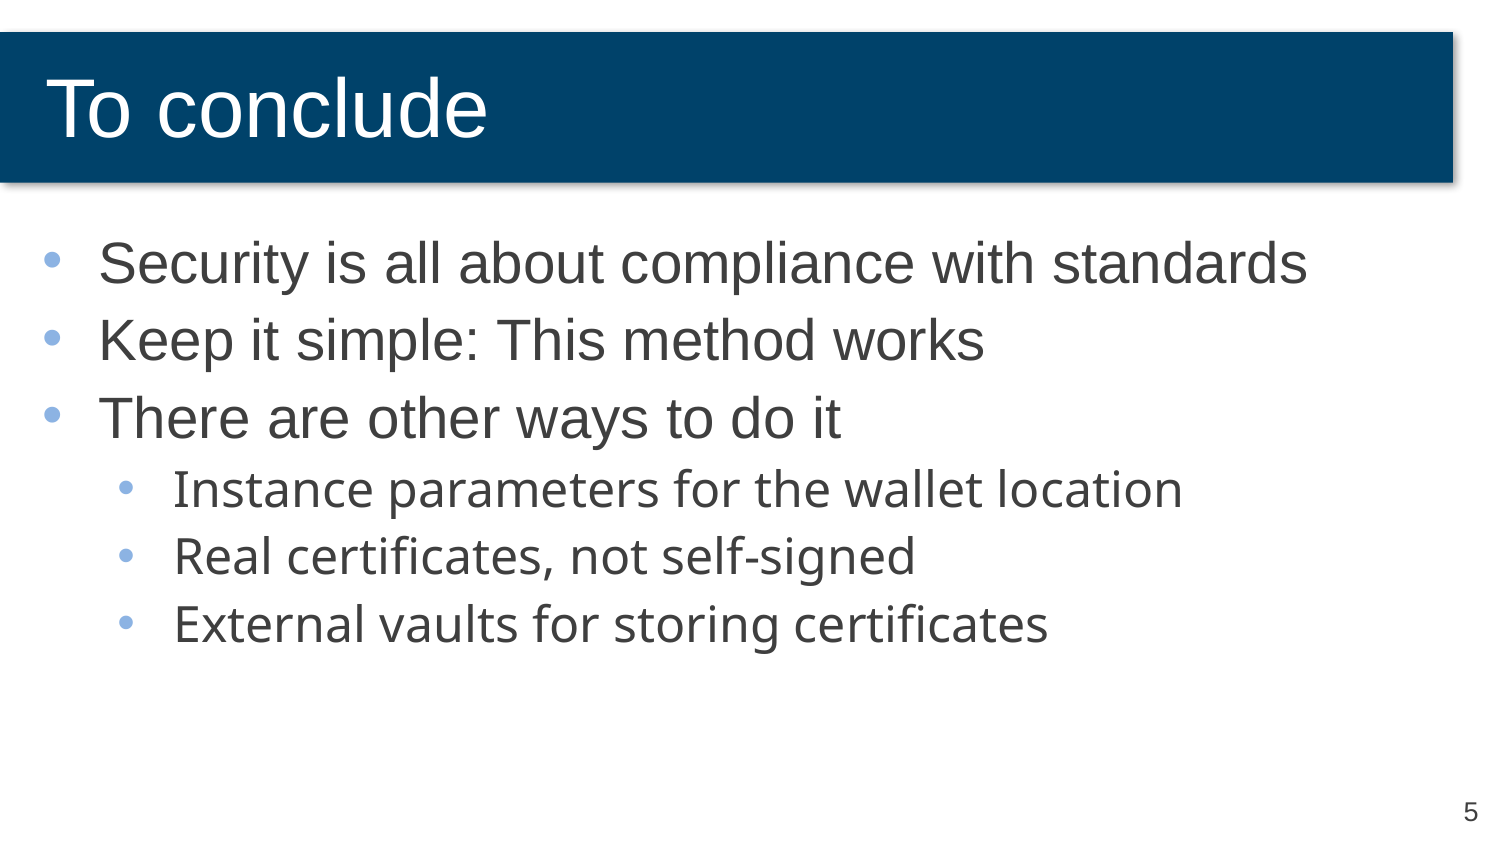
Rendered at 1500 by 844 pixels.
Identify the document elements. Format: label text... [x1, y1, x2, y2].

slide_number 5 [1403, 779, 1494, 844]
title To conclude [30, 42, 1339, 167]
list Security is all about compliance with standards Keep it simple: This method works There are other ways to do it Instance parameters for the wallet location Real certificates, not self-signed External vaults for storing certificates [8, 217, 1500, 824]
